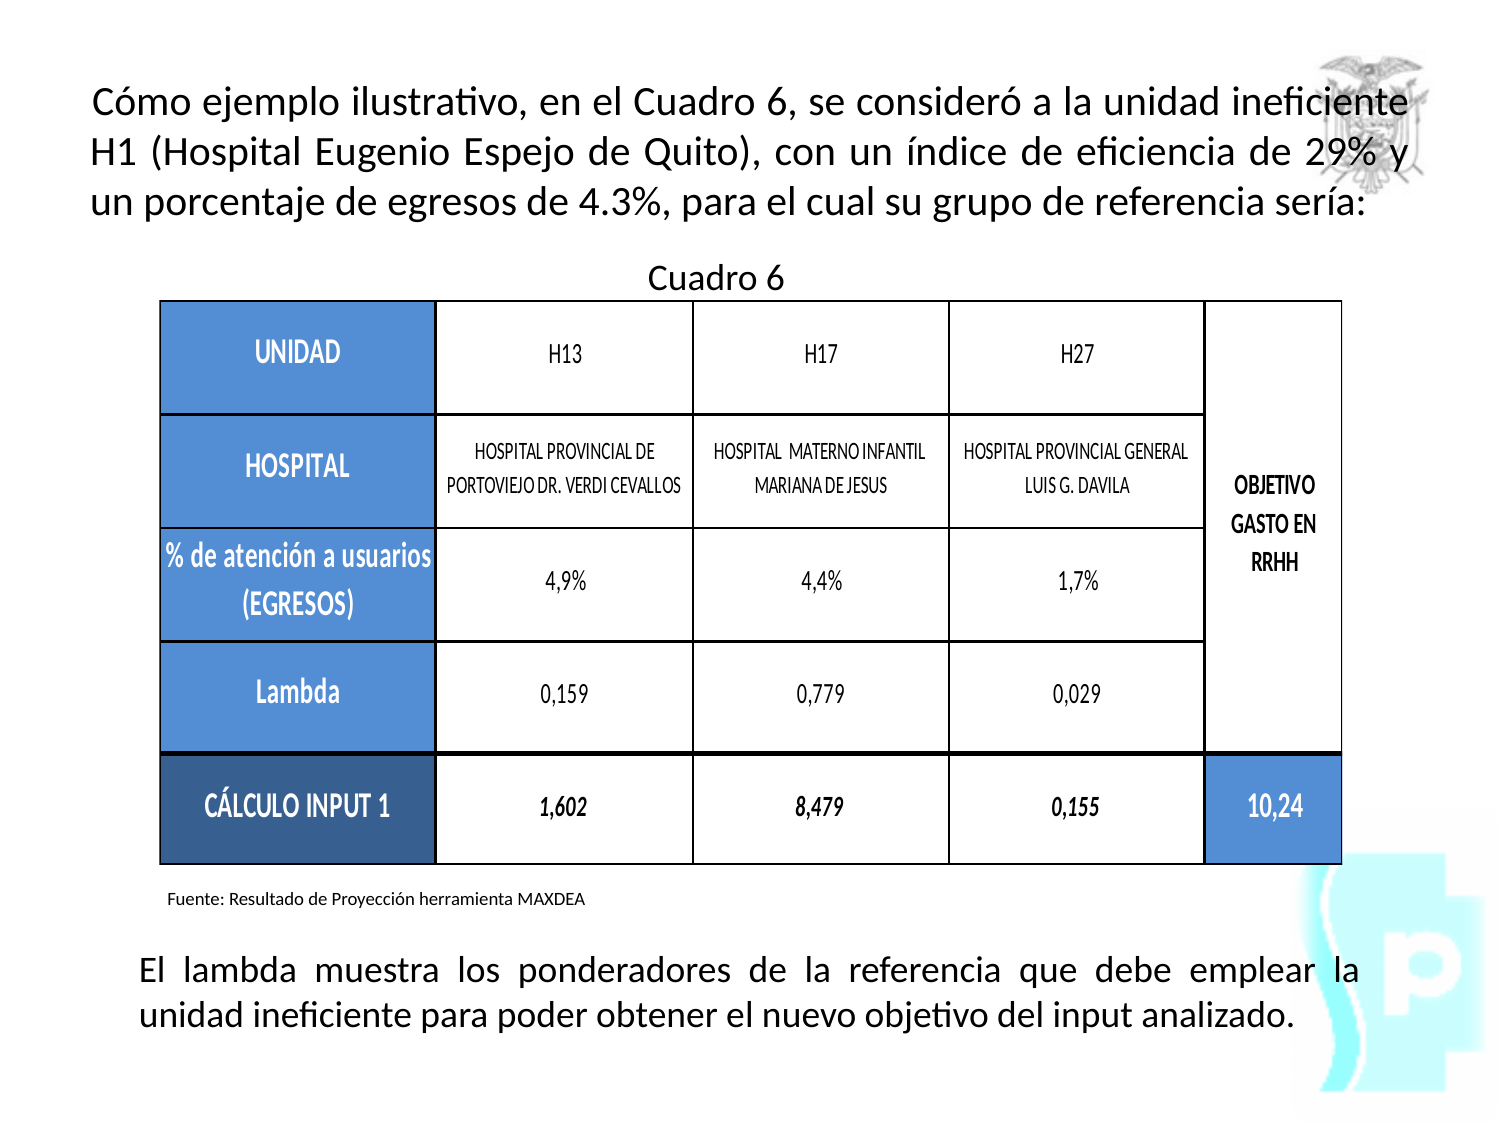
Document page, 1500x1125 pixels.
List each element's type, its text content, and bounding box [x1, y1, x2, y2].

text_box Cuadro 6 [632, 245, 815, 298]
picture [1312, 49, 1437, 200]
picture [159, 299, 1500, 1125]
text_box Fuente: Resultado de Proyección herramienta MAXDEA [152, 878, 879, 903]
text_box El lambda muestra los ponderadores de la referencia que debe emplear la unidad ineficiente para poder obtener el nuevo objetivo del input analizado. [123, 937, 1283, 1043]
list Cómo ejemplo ilustrativo, en el Cuadro 6, se consideró a la unidad ineficiente H1 (Hospital Eugenio Espejo de Quito), con un índice de eficiencia de 29% y un porcentaje de egresos de 4.3%, para el cual su grupo de referencia sería: [75, 66, 1425, 1005]
